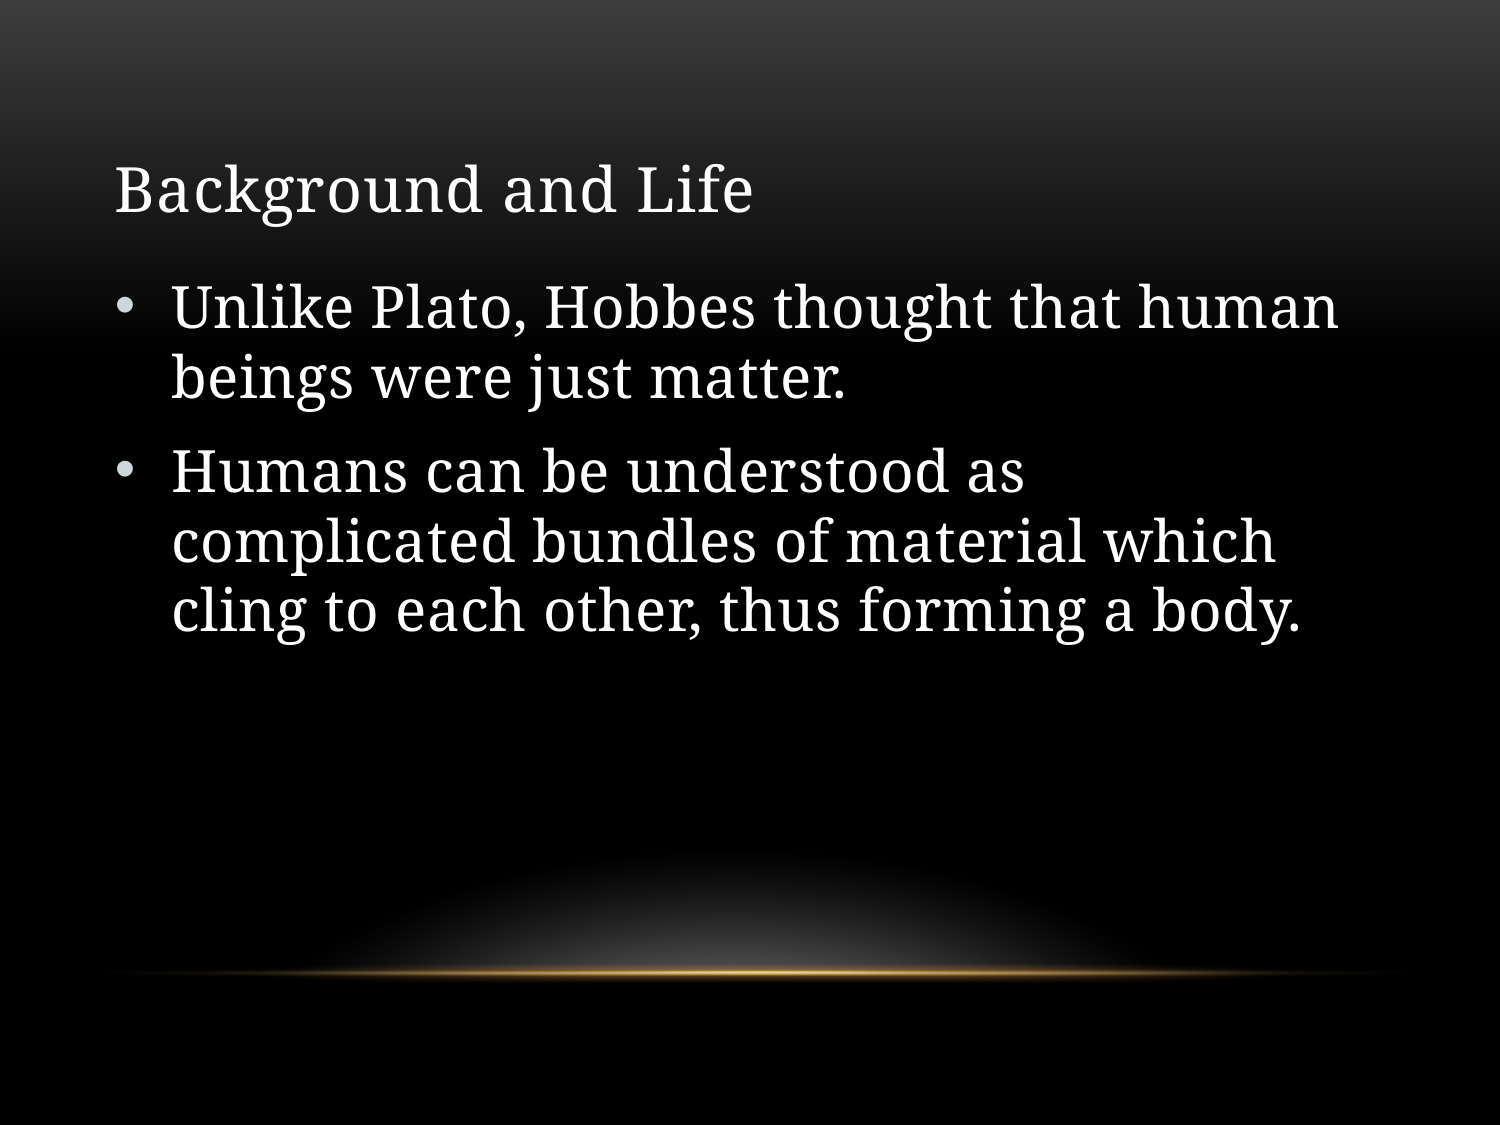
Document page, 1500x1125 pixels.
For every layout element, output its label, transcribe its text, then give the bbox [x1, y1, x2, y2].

list Unlike Plato, Hobbes thought that human beings were just matter. Humans can be understood as complicated bundles of material which cling to each other, thus forming a body. [99, 262, 1400, 938]
title Background and Life [99, 45, 1400, 233]
picture [0, 0, 1500, 1125]
